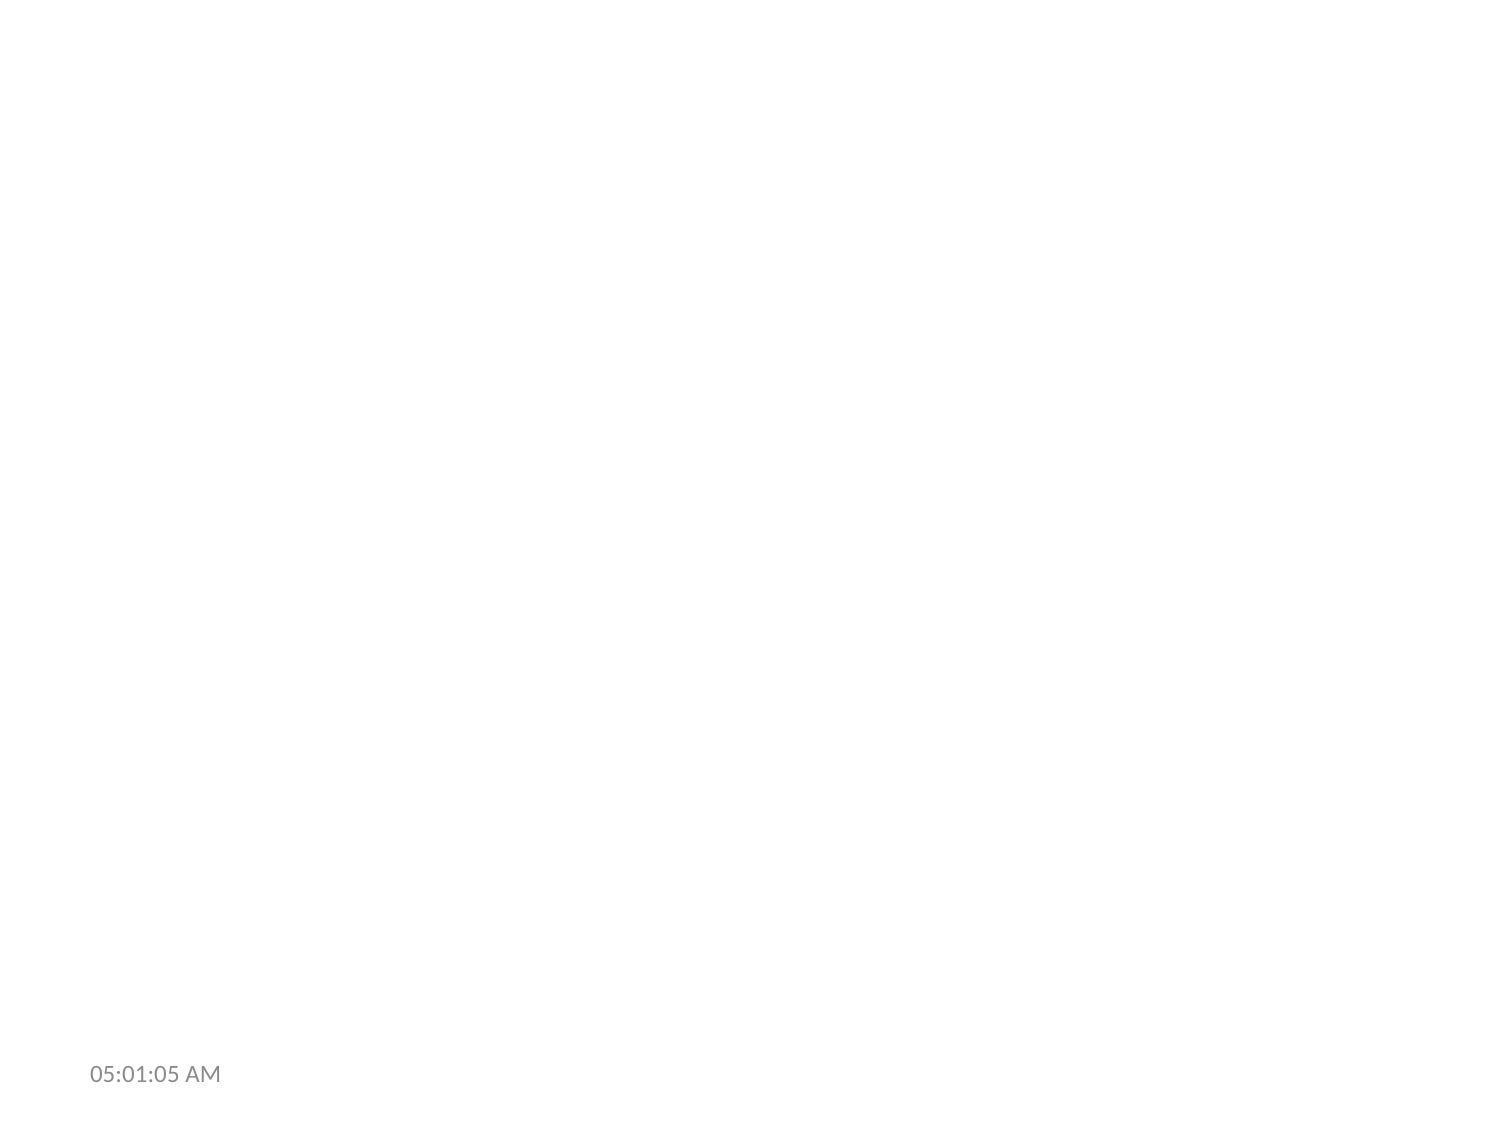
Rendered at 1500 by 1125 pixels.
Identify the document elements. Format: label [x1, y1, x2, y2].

slide_number [75, 1042, 425, 1103]
